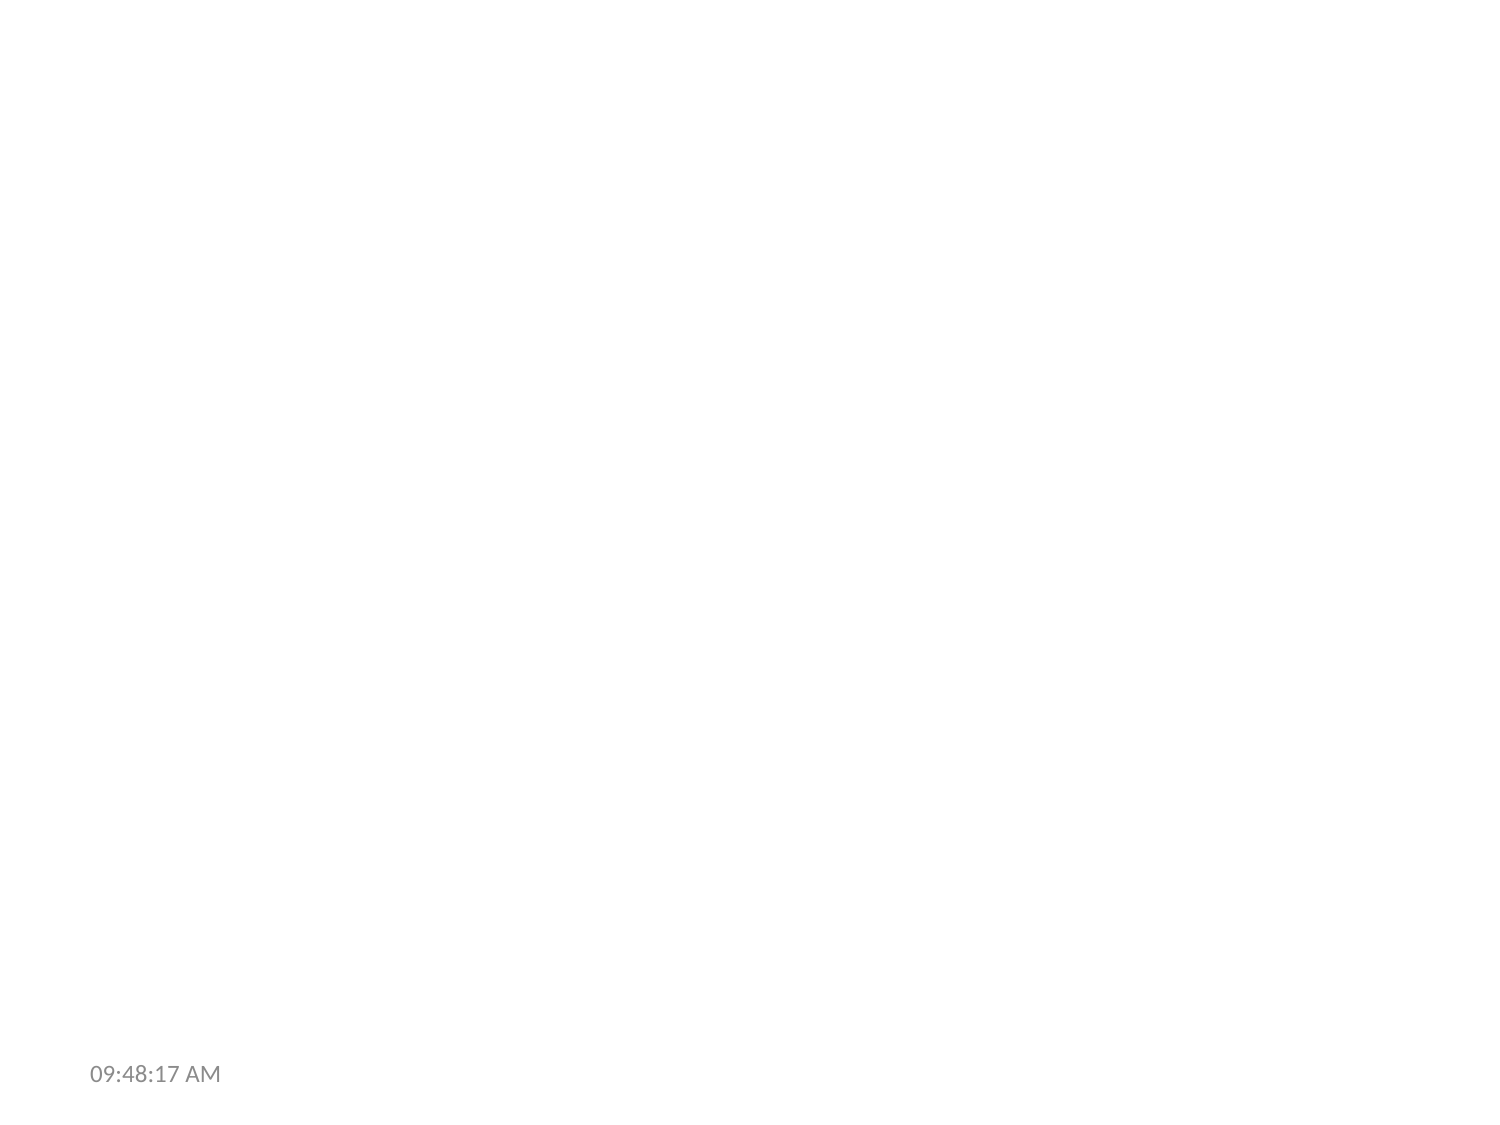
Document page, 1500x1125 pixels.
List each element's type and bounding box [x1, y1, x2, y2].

slide_number [75, 1042, 425, 1103]
